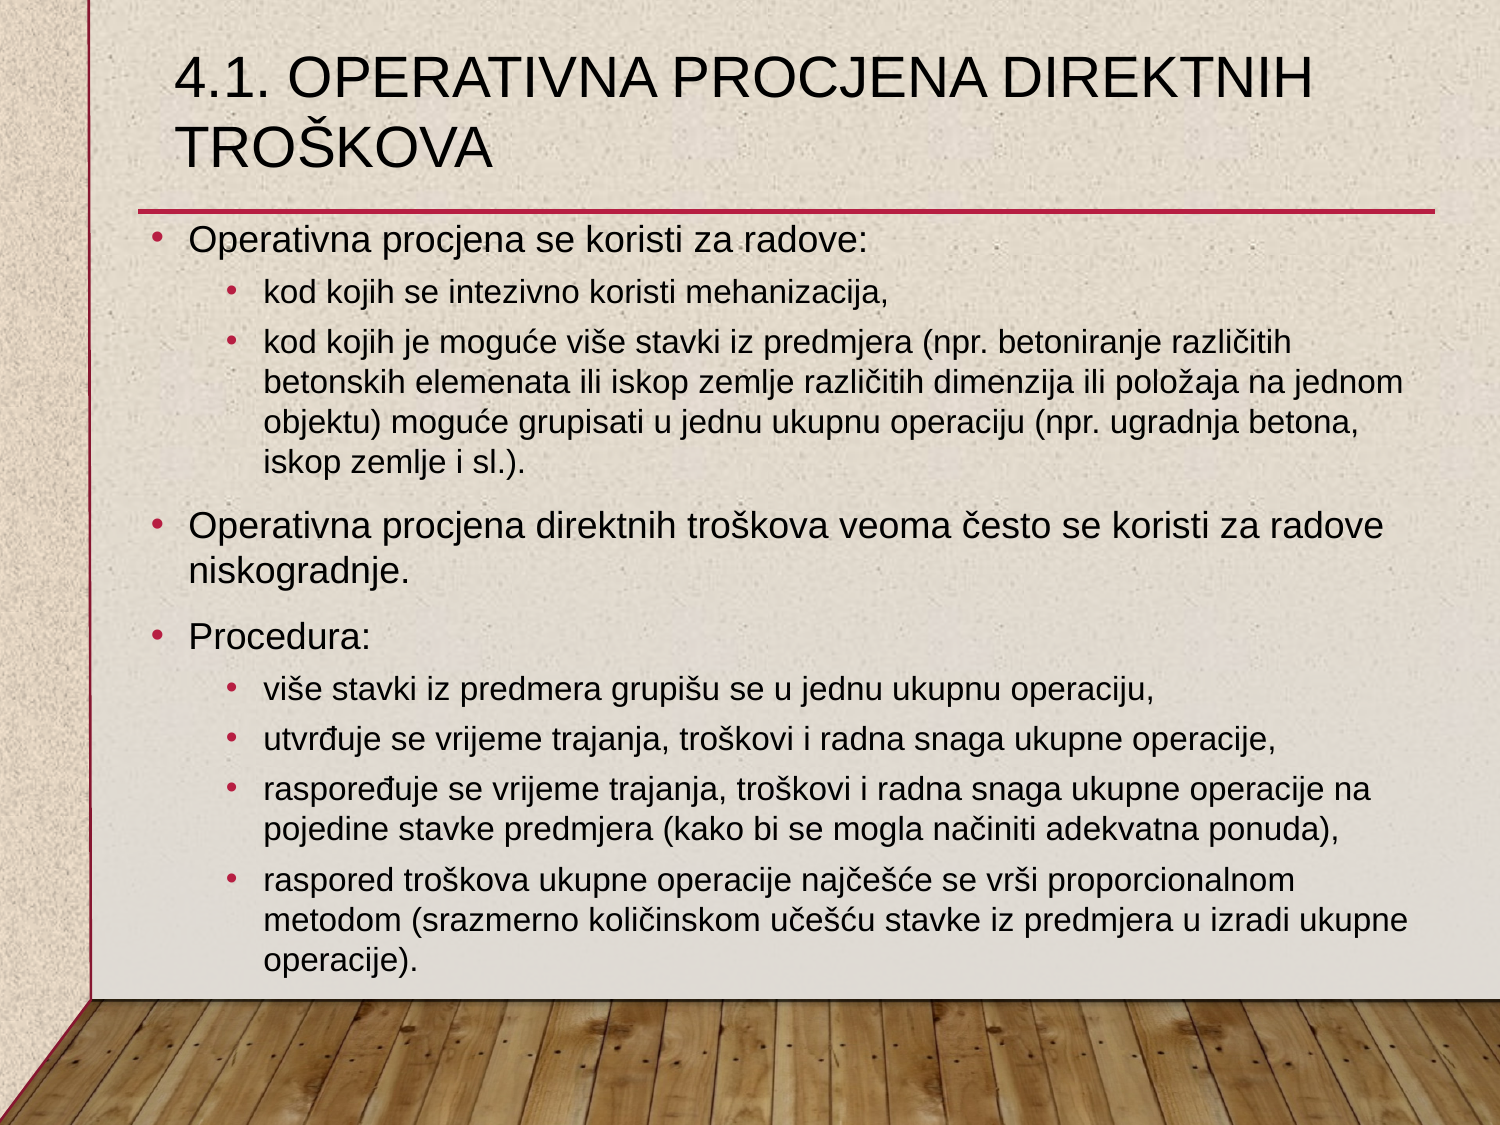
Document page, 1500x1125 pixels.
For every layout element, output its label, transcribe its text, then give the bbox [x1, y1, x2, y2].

list Operativna procjena se koristi za radove: kod kojih se intezivno koristi mehanizacija, kod kojih je moguće više stavki iz predmjera (npr. betoniranje različitih betonskih elemenata ili iskop zemlje različitih dimenzija ili položaja na jednom objektu) moguće grupisati u jednu ukupnu operaciju (npr. ugradnja betona, iskop zemlje i sl.). Operativna procjena direktnih troškova veoma često se koristi za radove niskogradnje. Procedura: više stavki iz predmera grupišu se u jednu ukupnu operaciju, utvrđuje se vrijeme trajanja, troškovi i radna snaga ukupne operacije, raspoređuje se vrijeme trajanja, troškovi i radna snaga ukupne operacije na pojedine stavke predmjera (kako bi se mogla načiniti adekvatna ponuda), raspored troškova ukupne operacije najčešće se vrši proporcionalnom metodom (srazmerno količinskom učešću stavke iz predmjera u izradi ukupne operacije). [135, 206, 1436, 928]
picture [91, 0, 1500, 395]
title 4.1. OPERATIVNA PROCjENA DIREKTNIH TROŠKOVA [159, 32, 1412, 205]
picture [0, 999, 1500, 1125]
